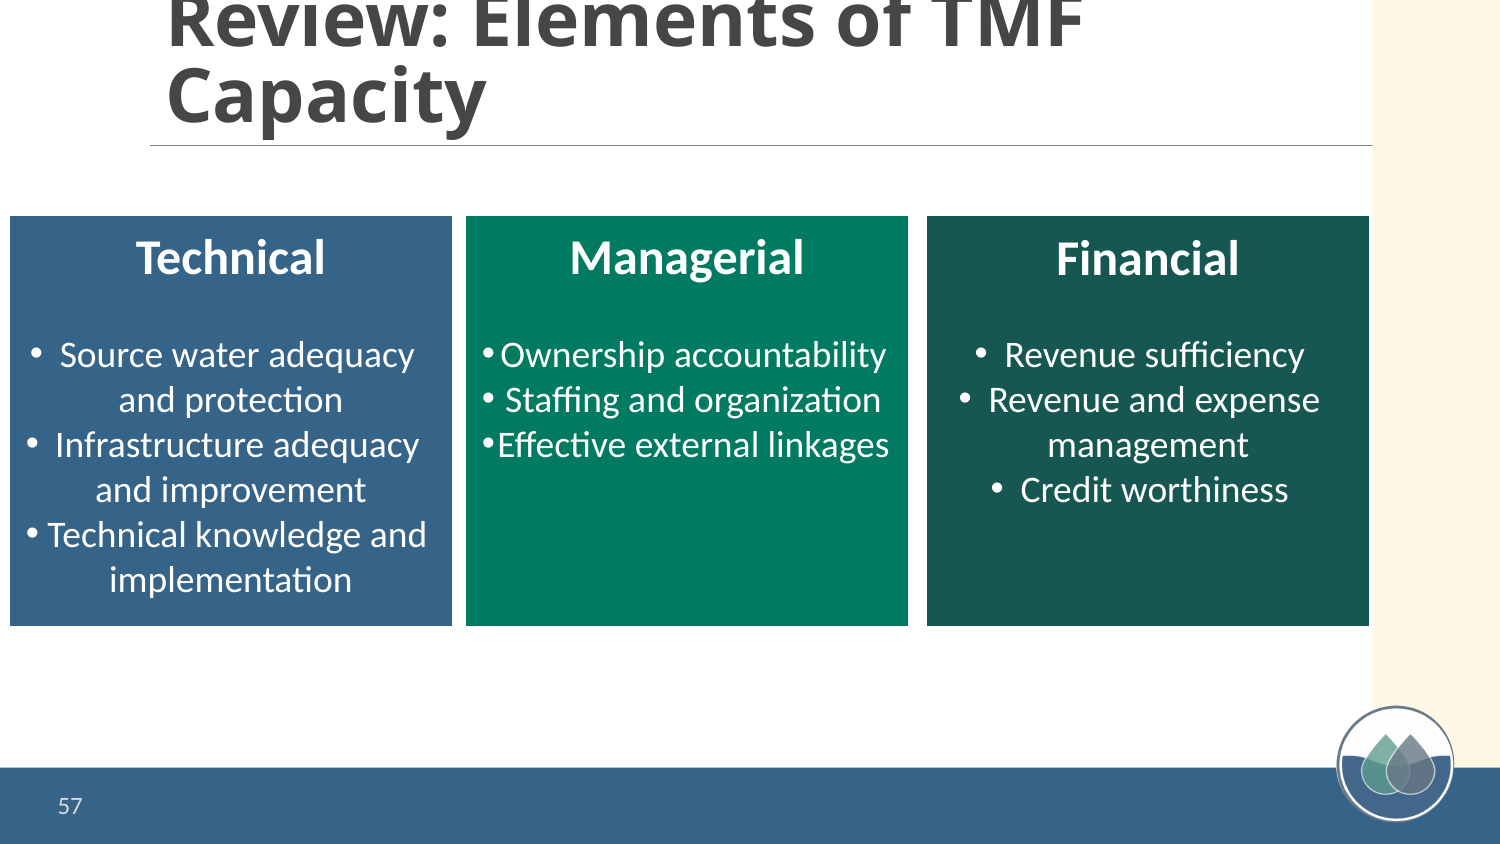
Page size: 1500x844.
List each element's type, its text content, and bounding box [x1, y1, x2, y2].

text_box Financial Revenue sufficiency Revenue and expense management Credit worthiness [927, 216, 1369, 626]
text_box Managerial Ownership accountability Staffing and organization Effective external linkages [466, 216, 908, 626]
title Review: Elements of TMF Capacity [150, 21, 1373, 146]
slide_number 57 [16, 782, 124, 828]
text_box Technical Source water adequacy and protection Infrastructure adequacy and improvement Technical knowledge and implementation [10, 216, 452, 626]
